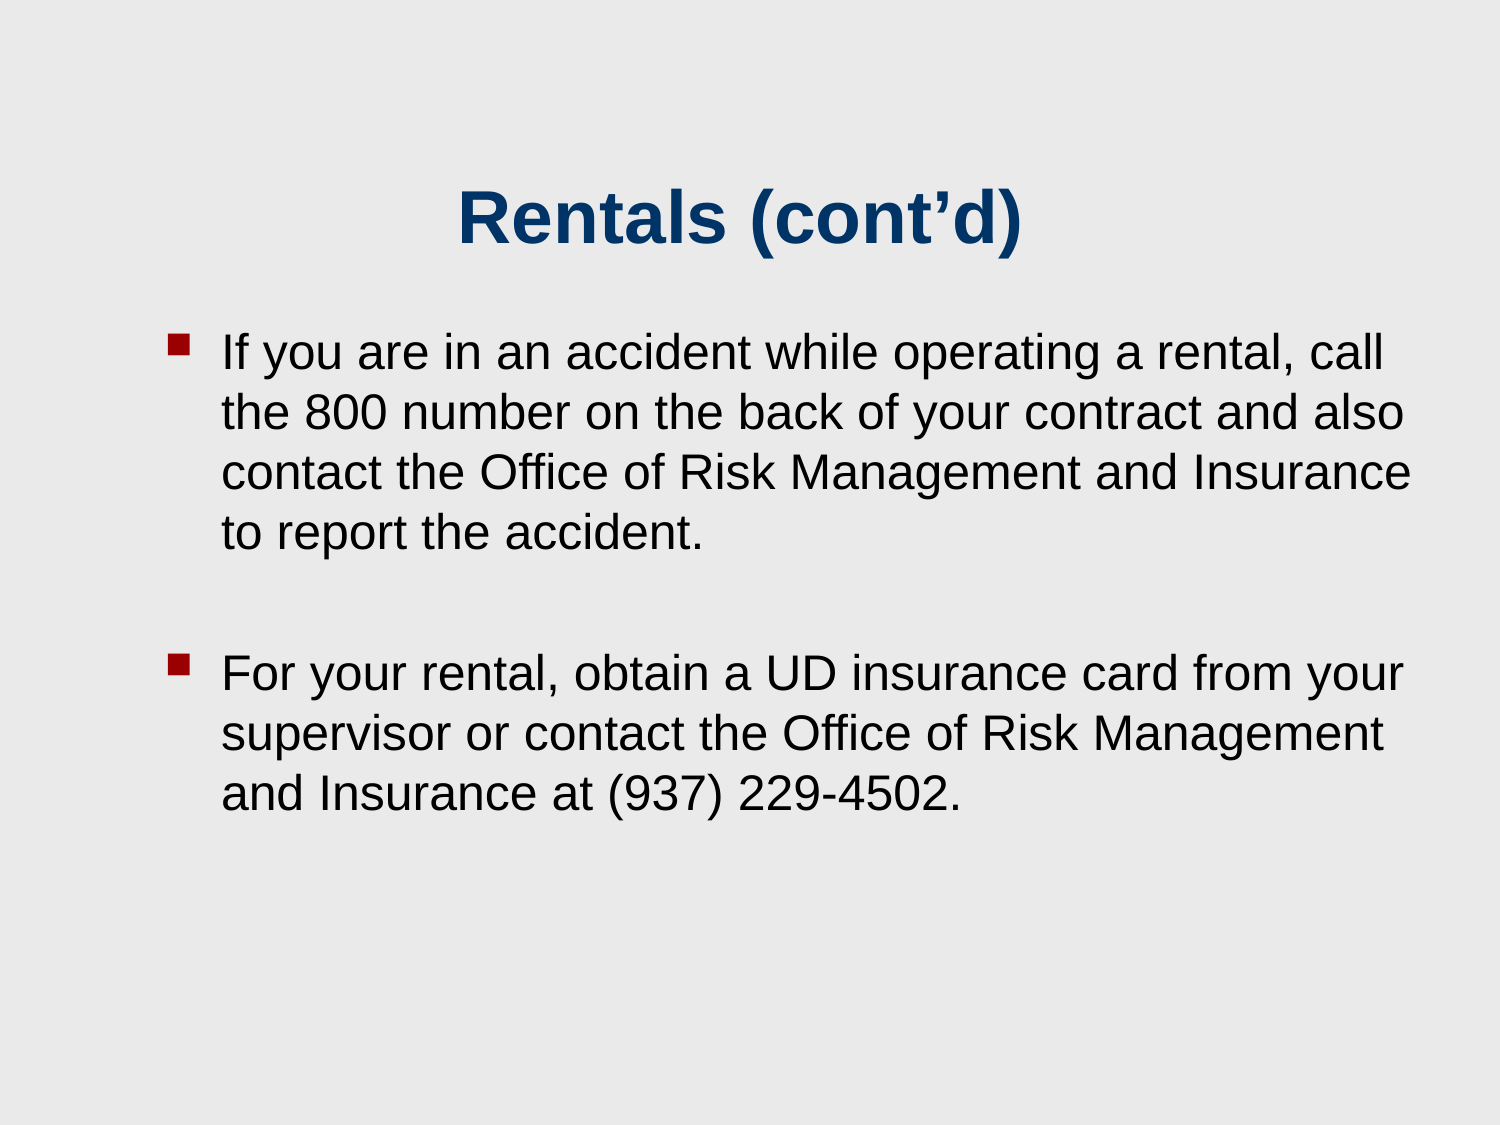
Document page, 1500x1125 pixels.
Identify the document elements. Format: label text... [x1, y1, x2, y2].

title Rentals (cont’d) [0, 160, 1483, 267]
list If you are in an accident while operating a rental, call the 800 number on the back of your contract and also contact the Office of Risk Management and Insurance to report the accident. For your rental, obtain a UD insurance card from your supervisor or contact the Office of Risk Management and Insurance at (937) 229-4502. [149, 312, 1481, 1001]
